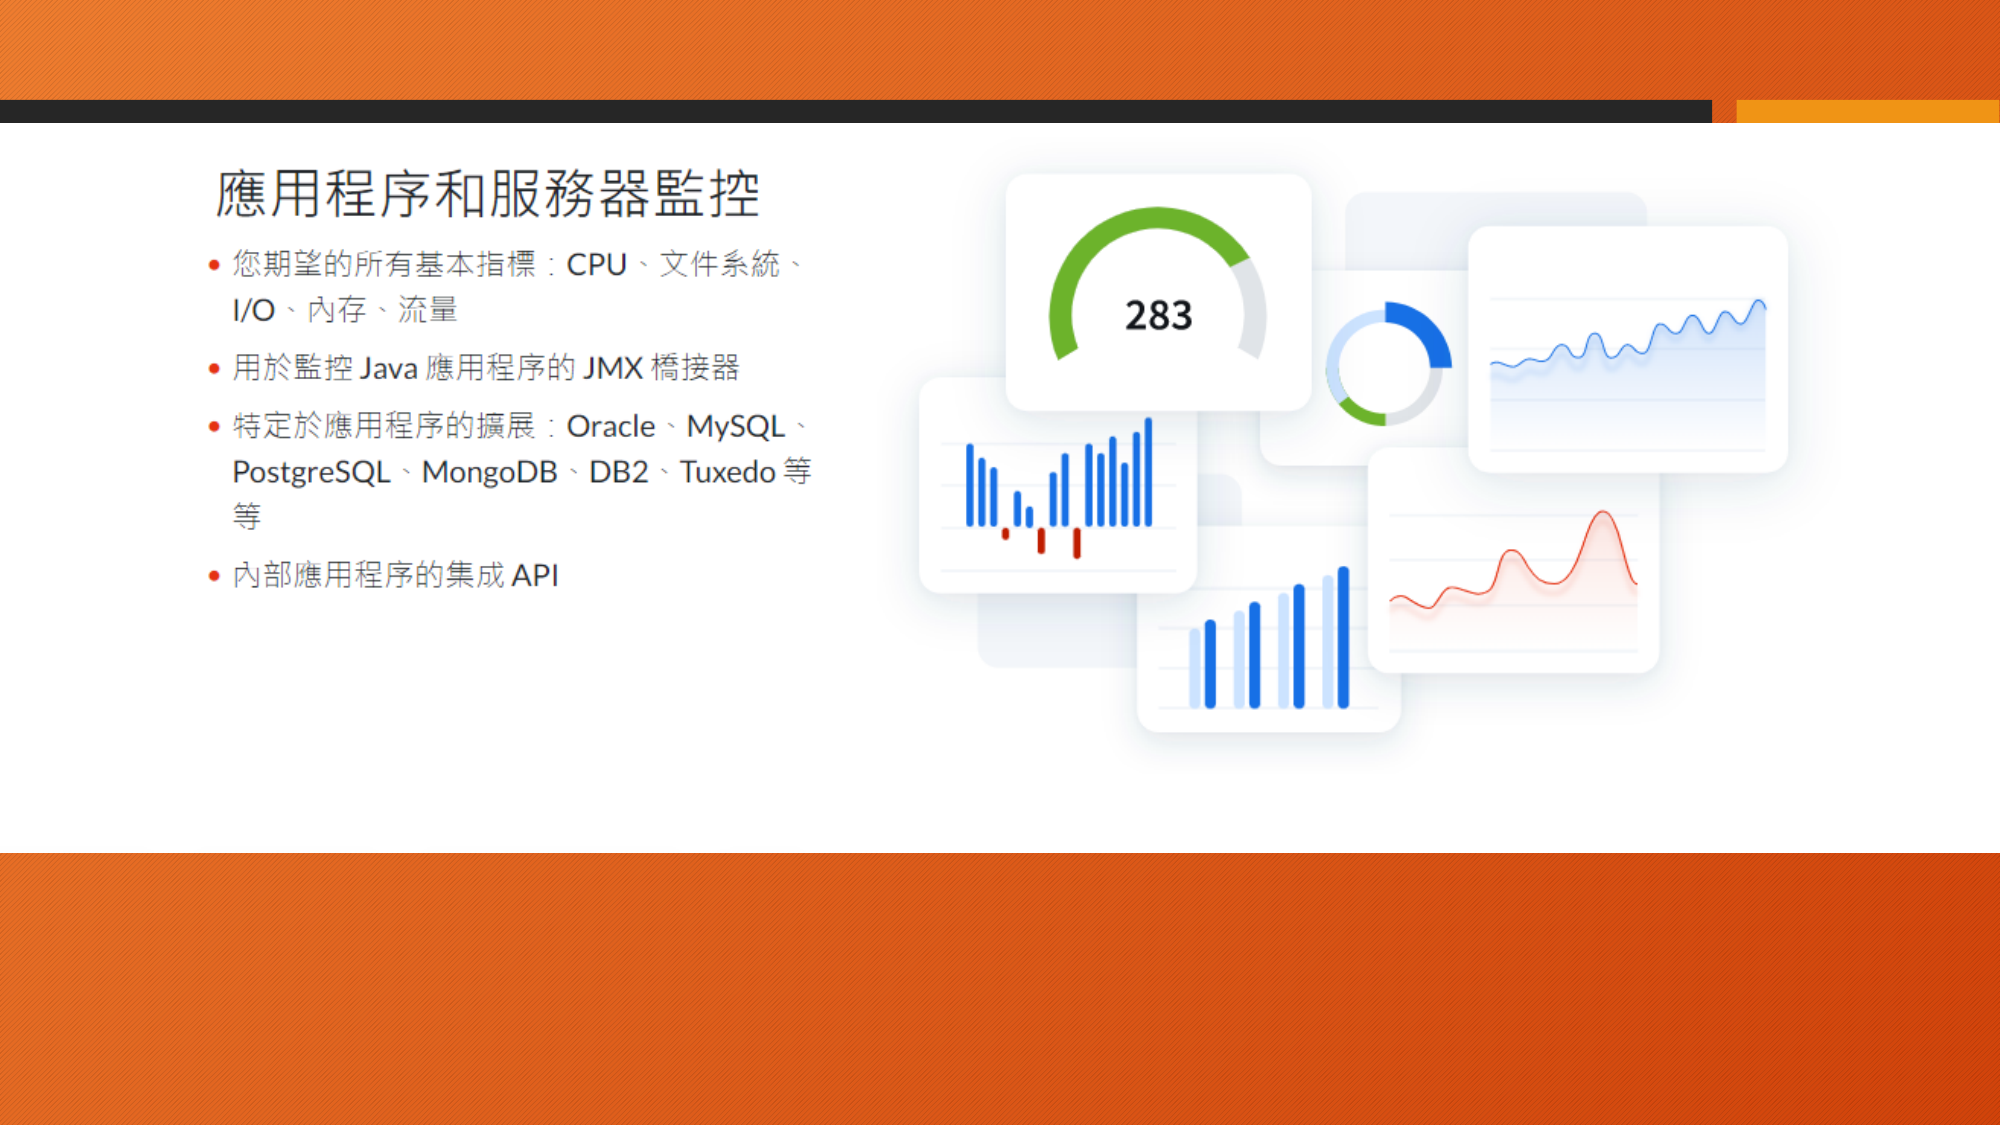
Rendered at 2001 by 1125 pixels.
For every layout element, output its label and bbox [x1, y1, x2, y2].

picture [0, 123, 2000, 853]
